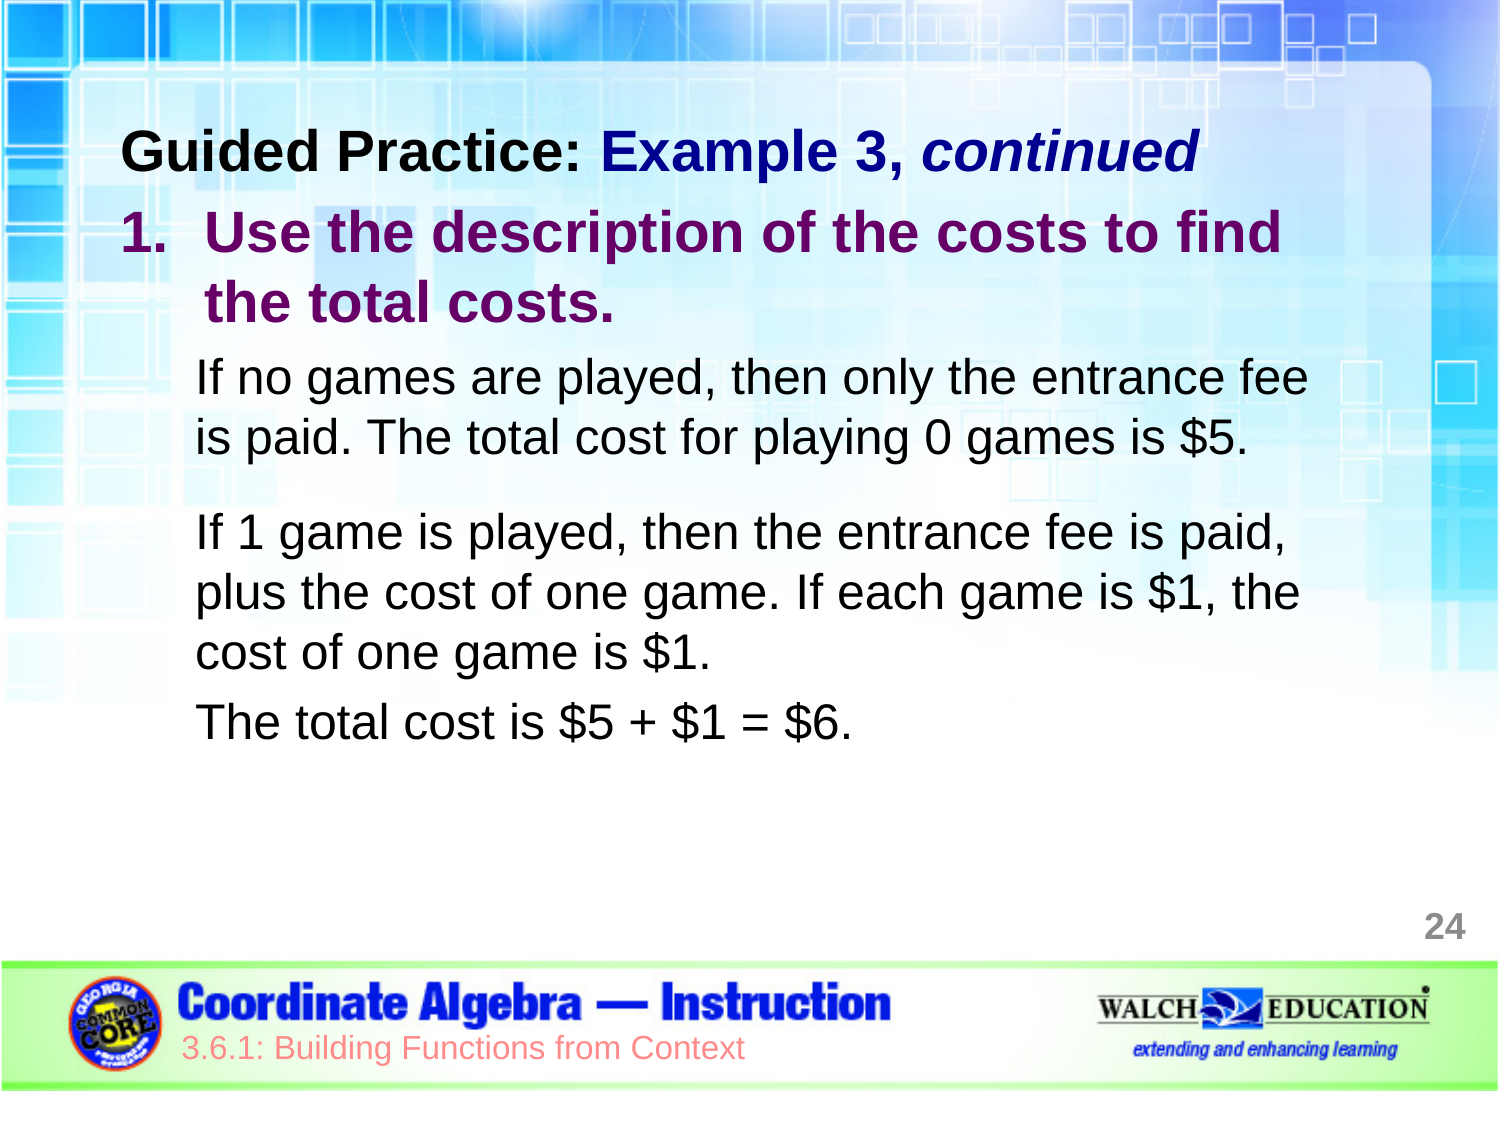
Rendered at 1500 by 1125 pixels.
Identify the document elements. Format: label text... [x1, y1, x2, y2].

subtitle Guided Practice: Example 3, continued Use the description of the costs to find the total costs. If no games are played, then only the entrance fee is paid. The total cost for playing 0 games is $5. If 1 game is played, then the entrance fee is paid, plus the cost of one game. If each game is $1, the cost of one game is $1. The total cost is $5 + $1 = $6. [105, 105, 1362, 925]
footer 3.6.1: Building Functions from Context [166, 1024, 1080, 1069]
slide_number 24 [1361, 901, 1481, 949]
picture [1, 0, 1500, 1091]
